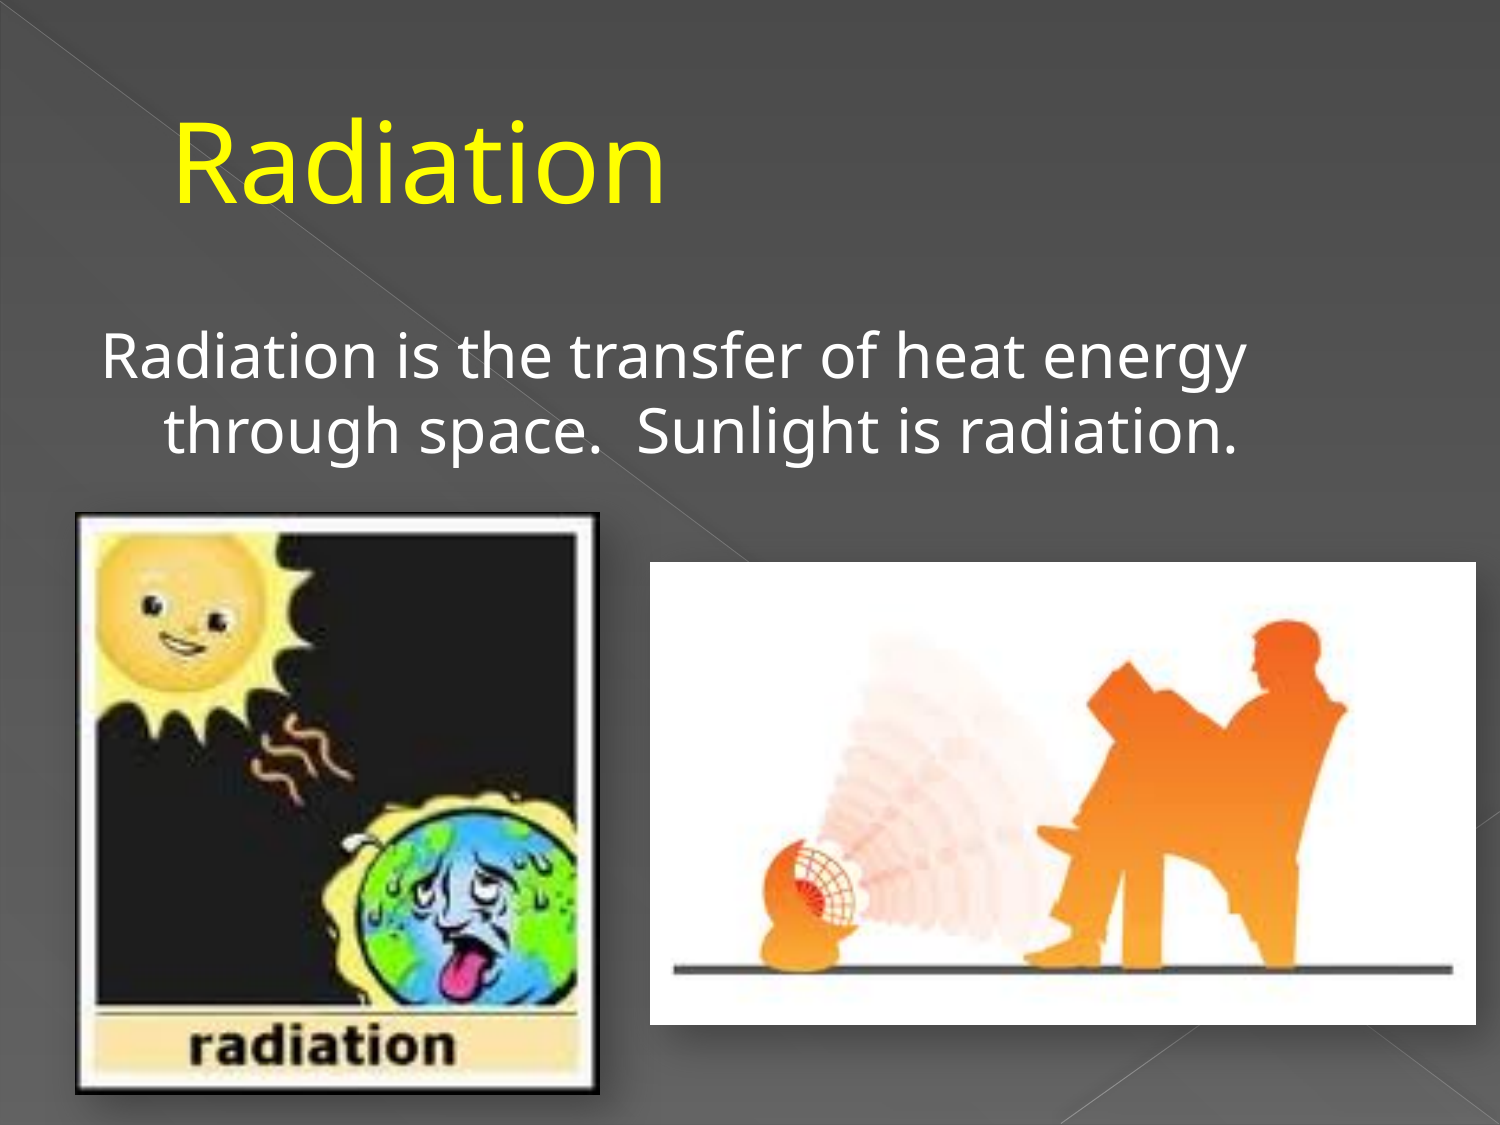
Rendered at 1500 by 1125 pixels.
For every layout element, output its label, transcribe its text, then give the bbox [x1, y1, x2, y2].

title Radiation [75, 43, 1425, 274]
picture [74, 512, 601, 1095]
list Radiation is the transfer of heat energy through space. Sunlight is radiation. [75, 308, 1425, 548]
picture [649, 562, 1477, 1026]
